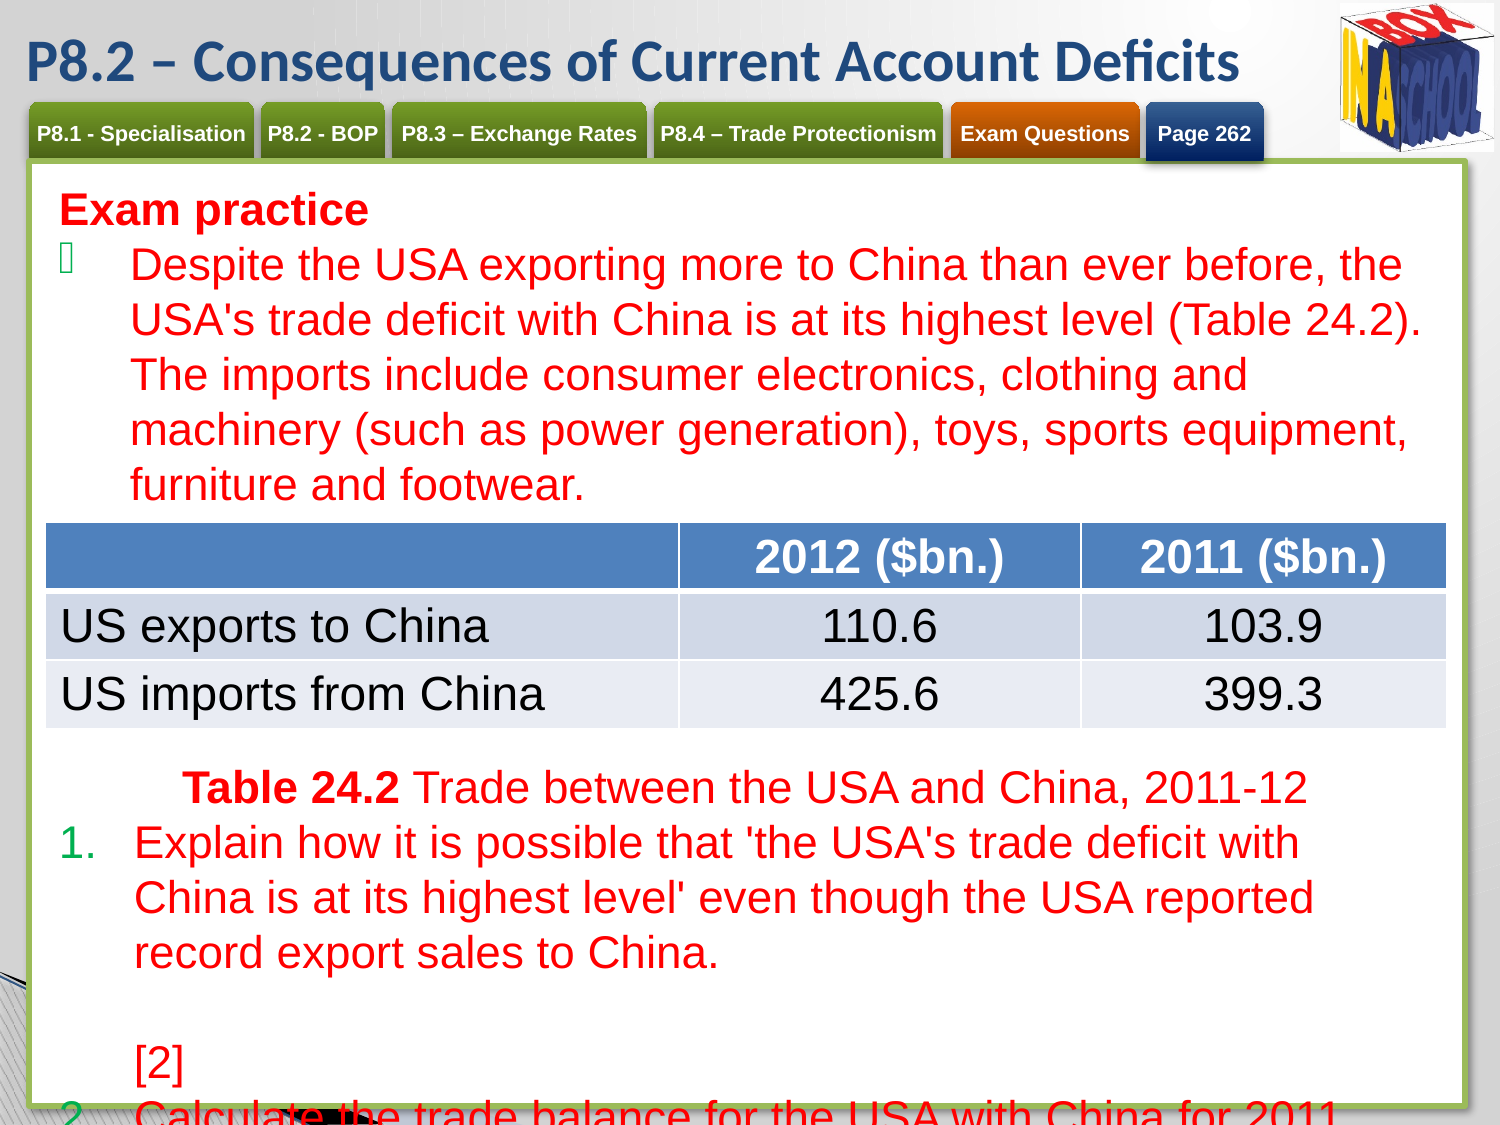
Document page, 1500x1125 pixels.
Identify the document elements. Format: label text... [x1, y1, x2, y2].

text_box Exam practice Despite the USA exporting more to China than ever before, the USA's trade deficit with China is at its highest level (Table 24.2). The imports include consumer electronics, clothing and machinery (such as power generation), toys, sports equipment, furniture and footwear. Table 24.2 Trade between the USA and China, 2011-12 Explain how it is possible that 'the USA's trade deficit with China is at its highest level' even though the USA reported record export sales to China. [2] Calculate the trade balance for the USA with China for 2011 and 2012. [2] [41, 172, 1447, 1125]
table_header 2011 ($bn.) [1082, 523, 1446, 588]
table_cell 103.9 [1082, 594, 1446, 659]
table_cell 399.3 [1082, 661, 1446, 728]
table_cell 425.6 [680, 661, 1080, 728]
table_header 2012 ($bn.) [680, 523, 1080, 588]
table_cell US exports to China [46, 594, 678, 659]
table_cell 110.6 [680, 594, 1080, 659]
title P8.2 – Consequences of Current Account Deficits [11, 11, 1465, 102]
text_box Page 262 [1145, 102, 1264, 161]
table_cell US imports from China [46, 661, 678, 728]
table_header [46, 523, 678, 588]
picture [1340, 3, 1495, 152]
